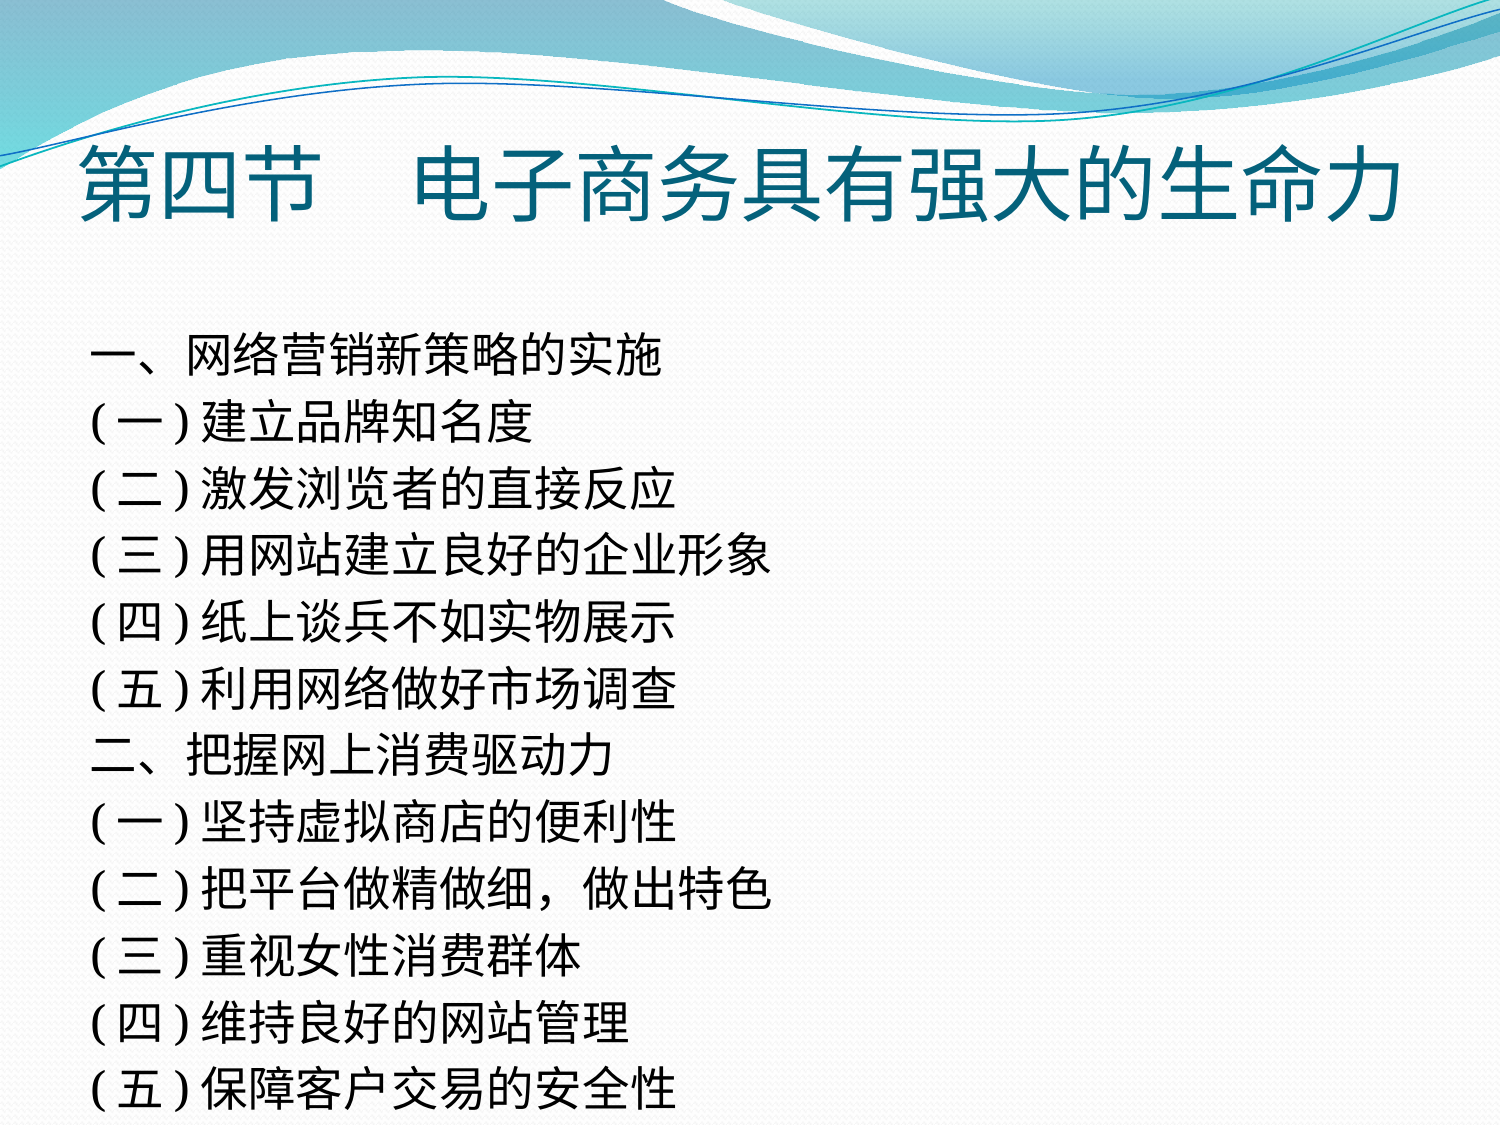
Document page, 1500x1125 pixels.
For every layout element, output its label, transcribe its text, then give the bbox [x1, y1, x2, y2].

title 第四节 电子商务具有强大的生命力 [75, 115, 1425, 232]
list 一、网络营销新策略的实施 (一)建立品牌知名度 (二)激发浏览者的直接反应 (三)用网站建立良好的企业形象 (四)纸上谈兵不如实物展示 (五)利用网络做好市场调查 二、把握网上消费驱动力 (一)坚持虚拟商店的便利性 (二)把平台做精做细，做出特色 (三)重视女性消费群体 (四)维持良好的网站管理 (五)保障客户交易的安全性 [75, 317, 1425, 1125]
